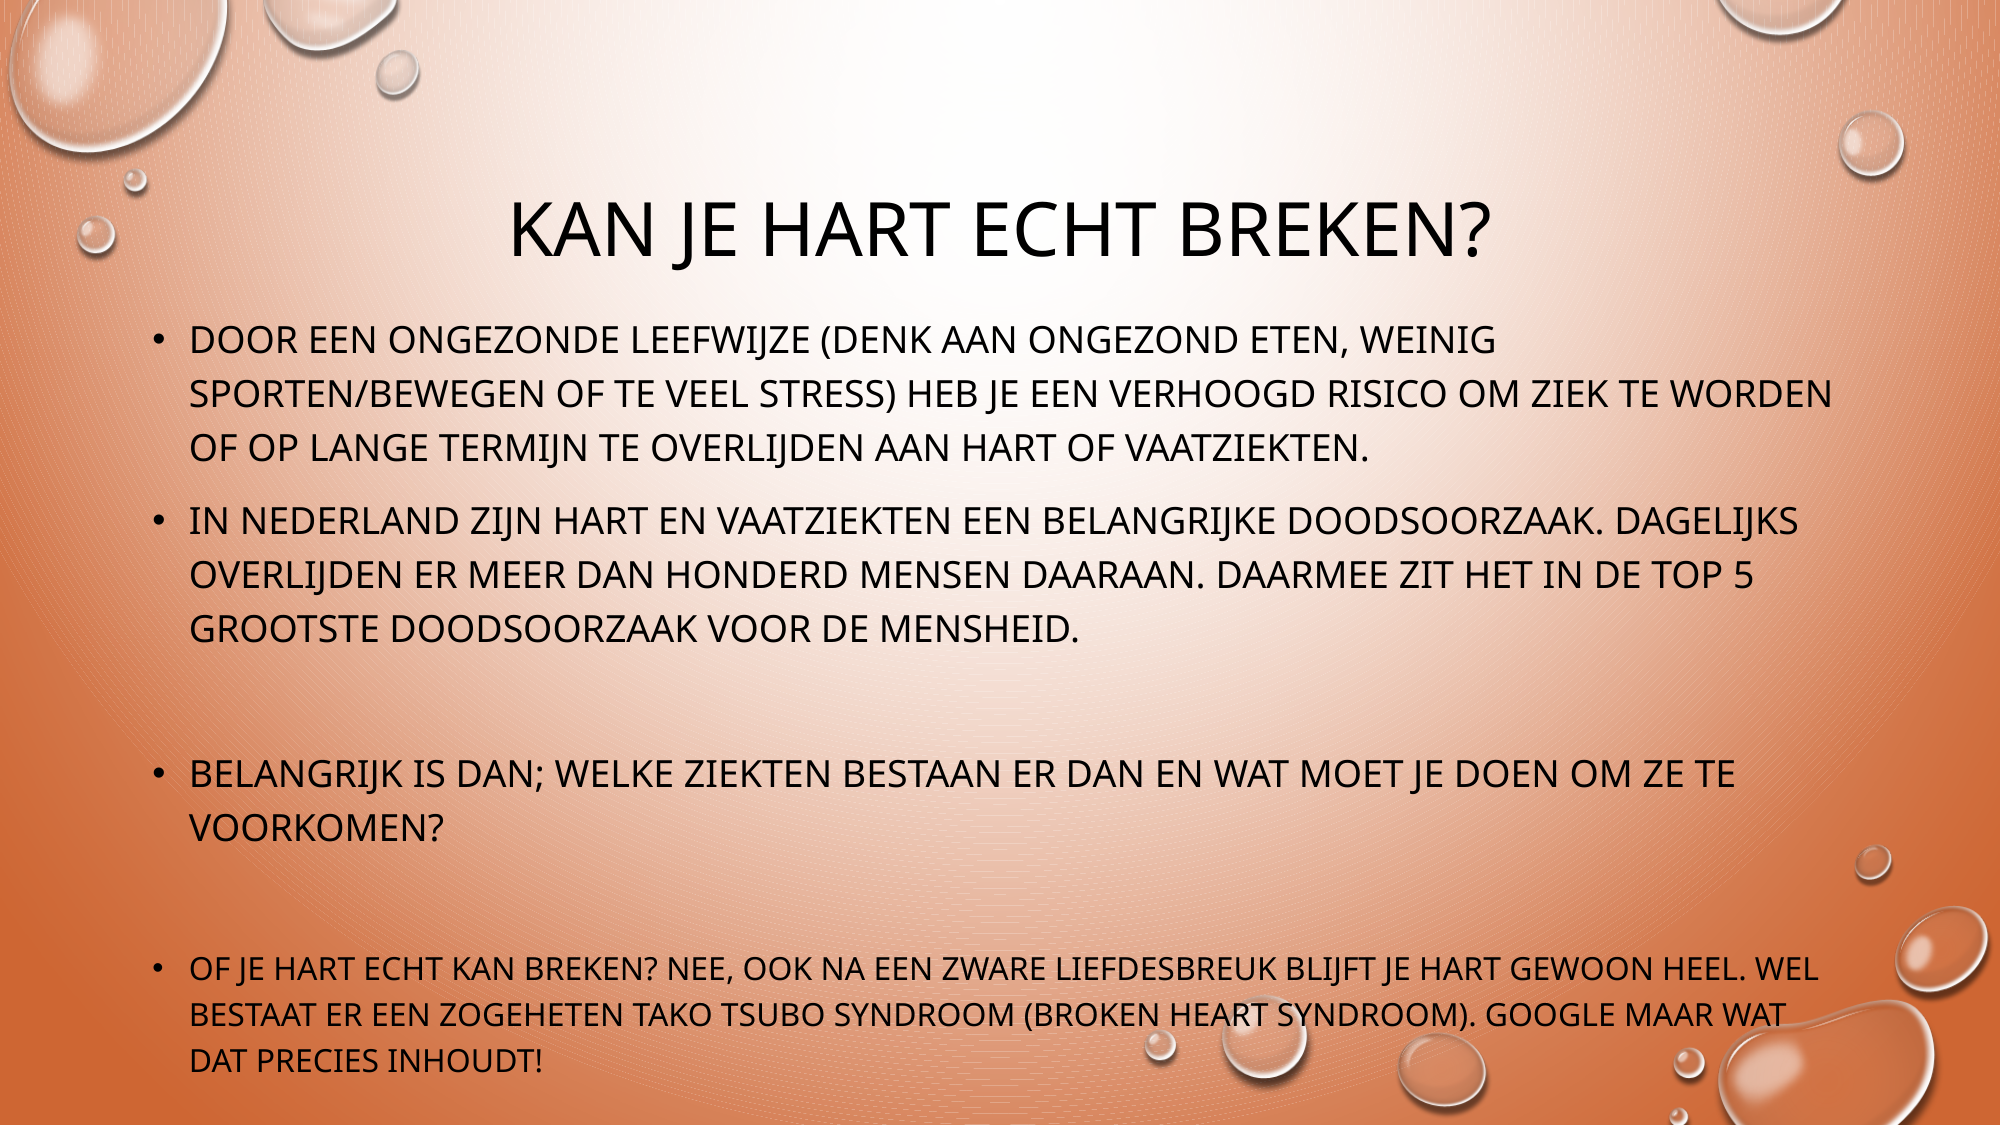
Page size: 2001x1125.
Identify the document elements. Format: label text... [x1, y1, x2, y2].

list Door een ongezonde leefwijze (denk aan ongezond eten, weinig sporten/bewegen of te veel stress) heb je een verhoogd risico om ziek te worden of op lange termijn te overlijden aan hart of vaatziekten. In Nederland zijn hart en vaatziekten een belangrijke doodsoorzaak. Dagelijks overlijden er meer dan honderd mensen daaraan. Daarmee zit het in de top 5 grootste doodsoorzaak voor de mensheid. Belangrijk is dan; welke ziekten bestaan er dan en wat moet je doen om ze te voorkomen? Of je hart echt kan breken? Nee, ook na een zware liefdesbreuk blijft je hart gewoon heel. Wel bestaat er een zogeheten Tako Tsubo syndroom (broken heart syndroom). Google maar wat dat precies inhoudt! [137, 299, 1863, 1094]
title Kan je hart echt breken? [149, 101, 1851, 299]
picture [0, 0, 2000, 1125]
